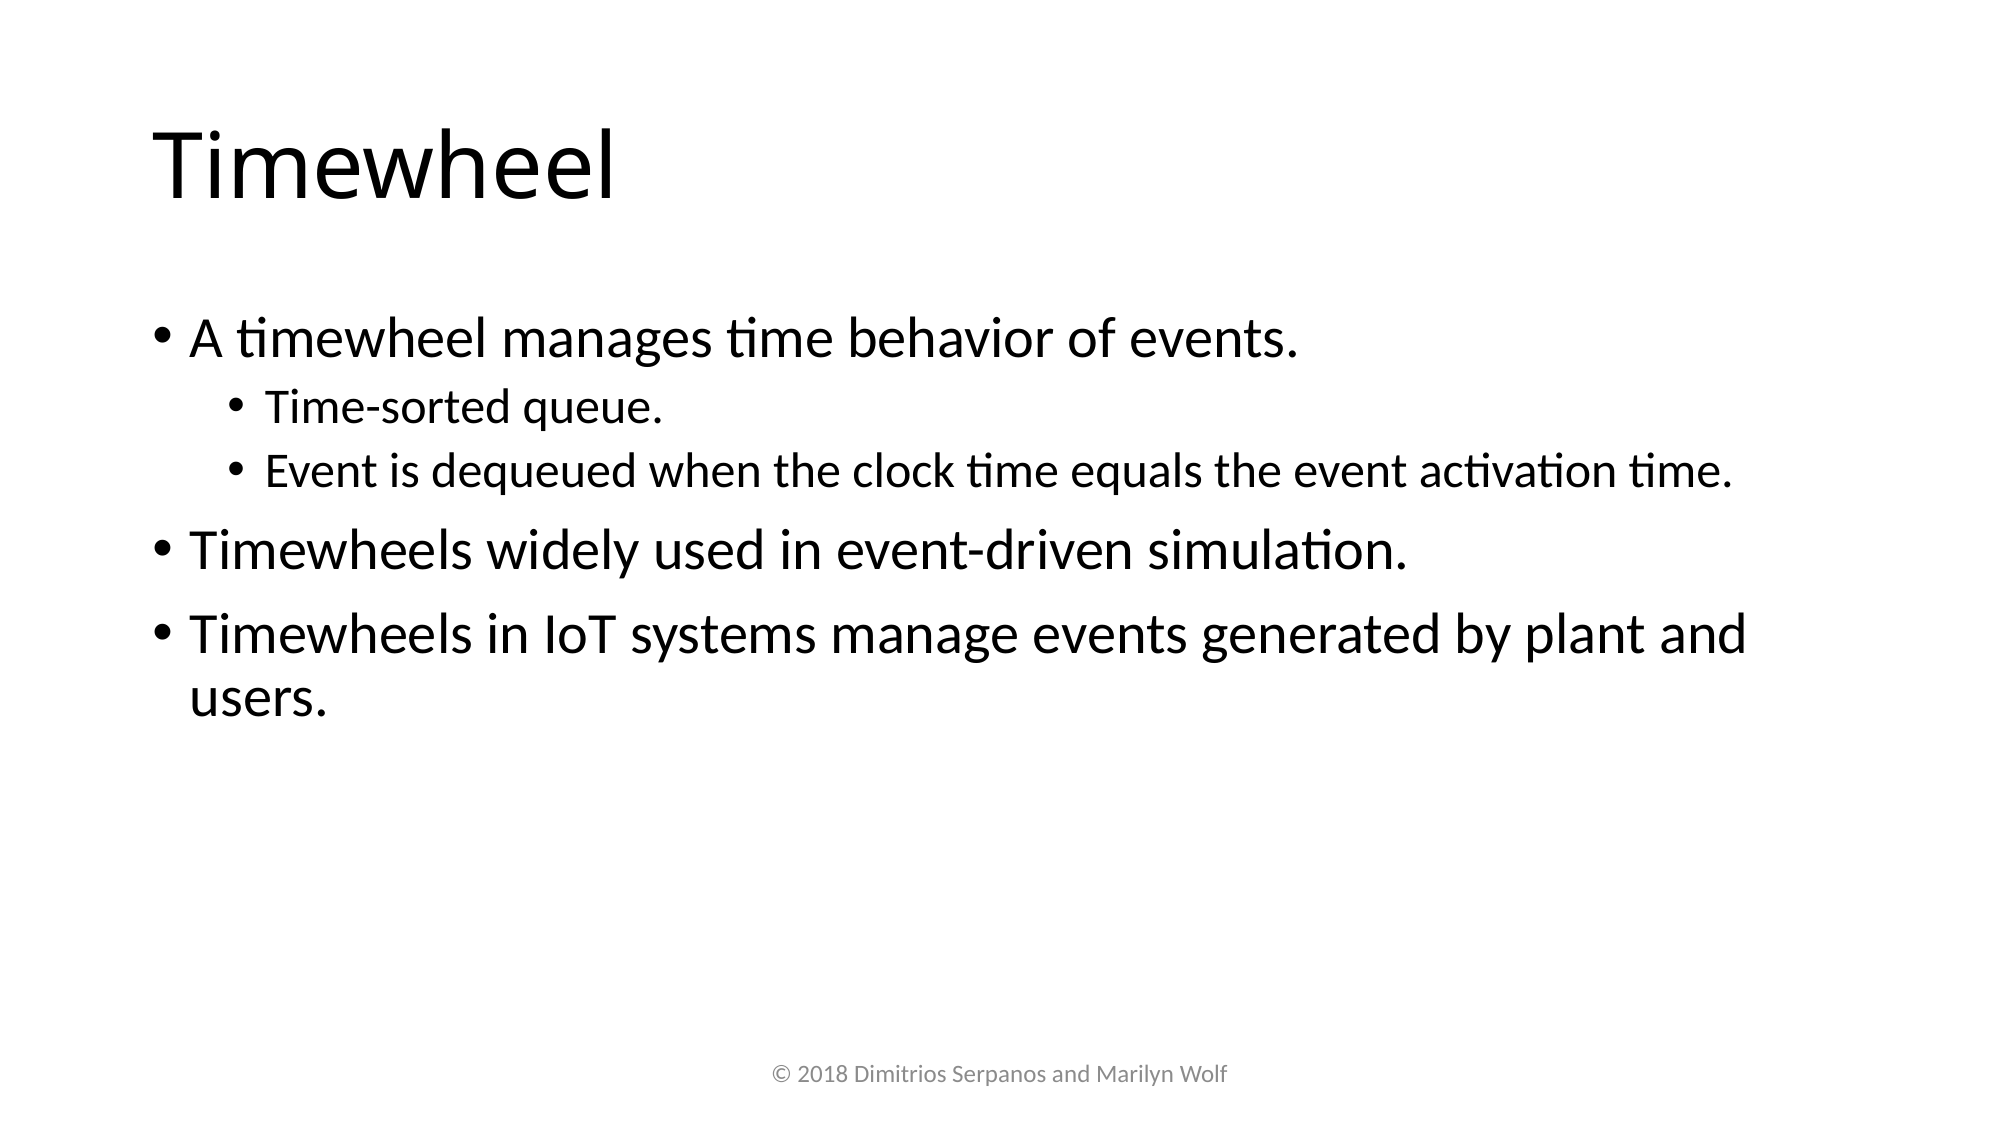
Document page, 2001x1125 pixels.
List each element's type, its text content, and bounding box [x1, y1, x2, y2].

title Timewheel [137, 59, 1863, 278]
list A timewheel manages time behavior of events. Time-sorted queue. Event is dequeued when the clock time equals the event activation time. Timewheels widely used in event-driven simulation. Timewheels in IoT systems manage events generated by plant and users. [137, 299, 1863, 1014]
footer © 2018 Dimitrios Serpanos and Marilyn Wolf [662, 1042, 1338, 1103]
